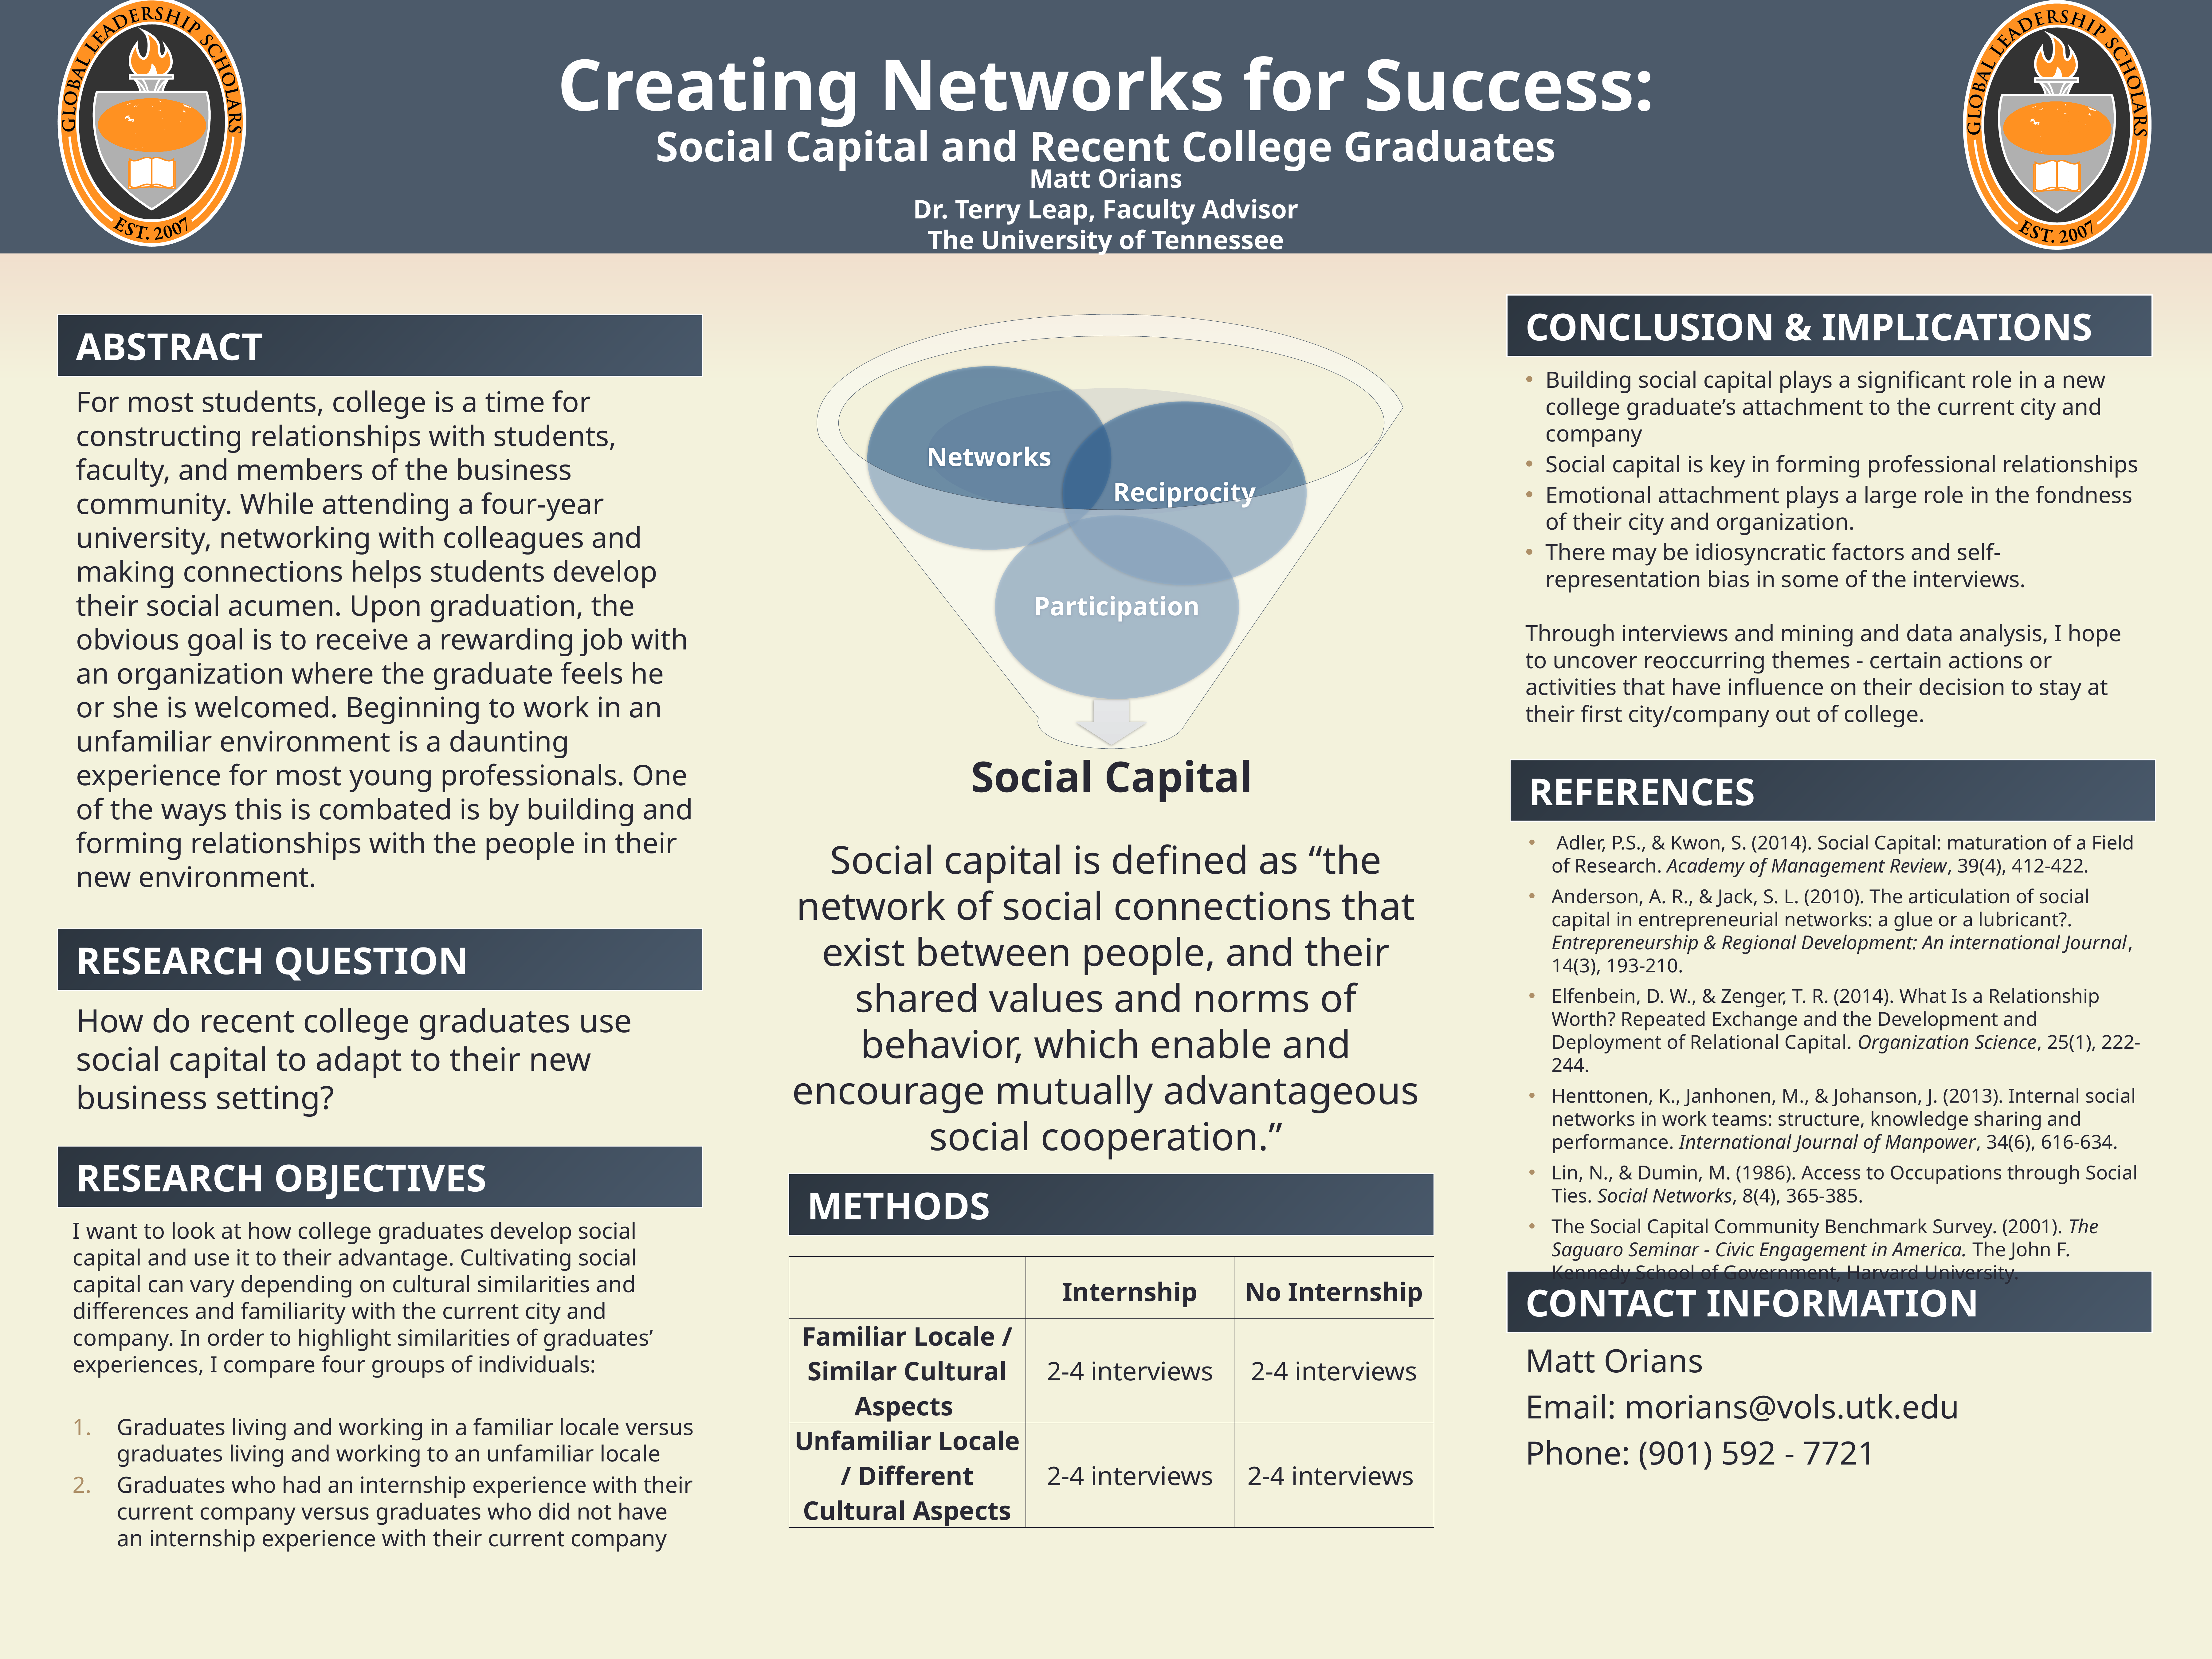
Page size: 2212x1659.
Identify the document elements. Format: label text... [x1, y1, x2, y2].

list references [1510, 759, 2156, 822]
table_header No Internship [1234, 1257, 1434, 1318]
list Matt Orians Email: morians@vols.utk.edu Phone: (901) 592 - 7721 [1507, 1331, 2152, 1562]
list Research question [57, 928, 703, 991]
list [814, 340, 1408, 795]
table_cell 2-4 interviews [1234, 1319, 1434, 1423]
list How do recent college graduates use social capital to adapt to their new business setting? [57, 991, 703, 1183]
title Creating Networks for Success: Social Capital and Recent College Graduates [323, 46, 1889, 160]
table_cell 2-4 interviews [1234, 1423, 1434, 1527]
table_header [789, 1257, 1026, 1318]
picture [57, 0, 247, 247]
list For most students, college is a time for constructing relationships with students, faculty, and members of the business community. While attending a four-year university, networking with colleagues and making connections helps students develop their social acumen. Upon graduation, the obvious goal is to receive a rewarding job with an organization where the graduate feels he or she is welcomed. Beginning to work in an unfamiliar environment is a daunting experience for most young professionals. One of the ways this is combated is by building and forming relationships with the people in their new environment. [57, 375, 703, 898]
picture [1963, 0, 2152, 250]
table_cell 2-4 interviews [1026, 1319, 1234, 1423]
table_cell Unfamiliar Locale / Different Cultural Aspects [789, 1423, 1026, 1527]
list Building social capital plays a significant role in a new college graduate’s attachment to the current city and company Social capital is key in forming professional relationships Emotional attachment plays a large role in the fondness of their city and organization. There may be idiosyncratic factors and self-representation bias in some of the interviews. Through interviews and mining and data analysis, I hope to uncover reoccurring themes - certain actions or activities that have influence on their decision to stay at their first city/company out of college. [1507, 356, 2152, 759]
list abstract [57, 314, 703, 377]
list Conclusion & implications [1506, 294, 2153, 357]
table_cell Familiar Locale / Similar Cultural Aspects [789, 1319, 1026, 1423]
table_header Internship [1026, 1257, 1234, 1318]
list Research objectives [57, 1146, 703, 1208]
list methods [788, 1173, 1434, 1236]
list Matt Orians Dr. Terry Leap, Faculty Advisor The University of Tennessee [323, 160, 1889, 250]
list I want to look at how college graduates develop social capital and use it to their advantage. Cultivating social capital can vary depending on cultural similarities and differences and familiarity with the current city and company. In order to highlight similarities of graduates’ experiences, I compare four groups of individuals: Graduates living and working in a familiar locale versus graduates living and working to an unfamiliar locale Graduates who had an internship experience with their current company versus graduates who did not have an internship experience with their current company [54, 1207, 700, 1562]
list Contact information [1506, 1271, 2153, 1333]
text_box Social capital is defined as “the network of social connections that exist between people, and their shared values and norms of behavior, which enable and encourage mutually advantageous social cooperation.” [767, 833, 1445, 1161]
list Adler, P.S., & Kwon, S. (2014). Social Capital: maturation of a Field of Research. Academy of Management Review, 39(4), 412-422. Anderson, A. R., & Jack, S. L. (2010). The articulation of social capital in entrepreneurial networks: a glue or a lubricant?. Entrepreneurship & Regional Development: An international Journal, 14(3), 193-210. Elfenbein, D. W., & Zenger, T. R. (2014). What Is a Relationship Worth? Repeated Exchange and the Development and Deployment of Relational Capital. Organization Science, 25(1), 222-244. Henttonen, K., Janhonen, M., & Johanson, J. (2013). Internal social networks in work teams: structure, knowledge sharing and performance. International Journal of Manpower, 34(6), 616-634. Lin, N., & Dumin, M. (1986). Access to Occupations through Social Ties. Social Networks, 8(4), 365-385. The Social Capital Community Benchmark Survey. (2001). The Saguaro Seminar - Civic Engagement in America. The John F. Kennedy School of Government, Harvard University. [1510, 821, 2155, 1292]
table_cell 2-4 interviews [1026, 1423, 1234, 1527]
